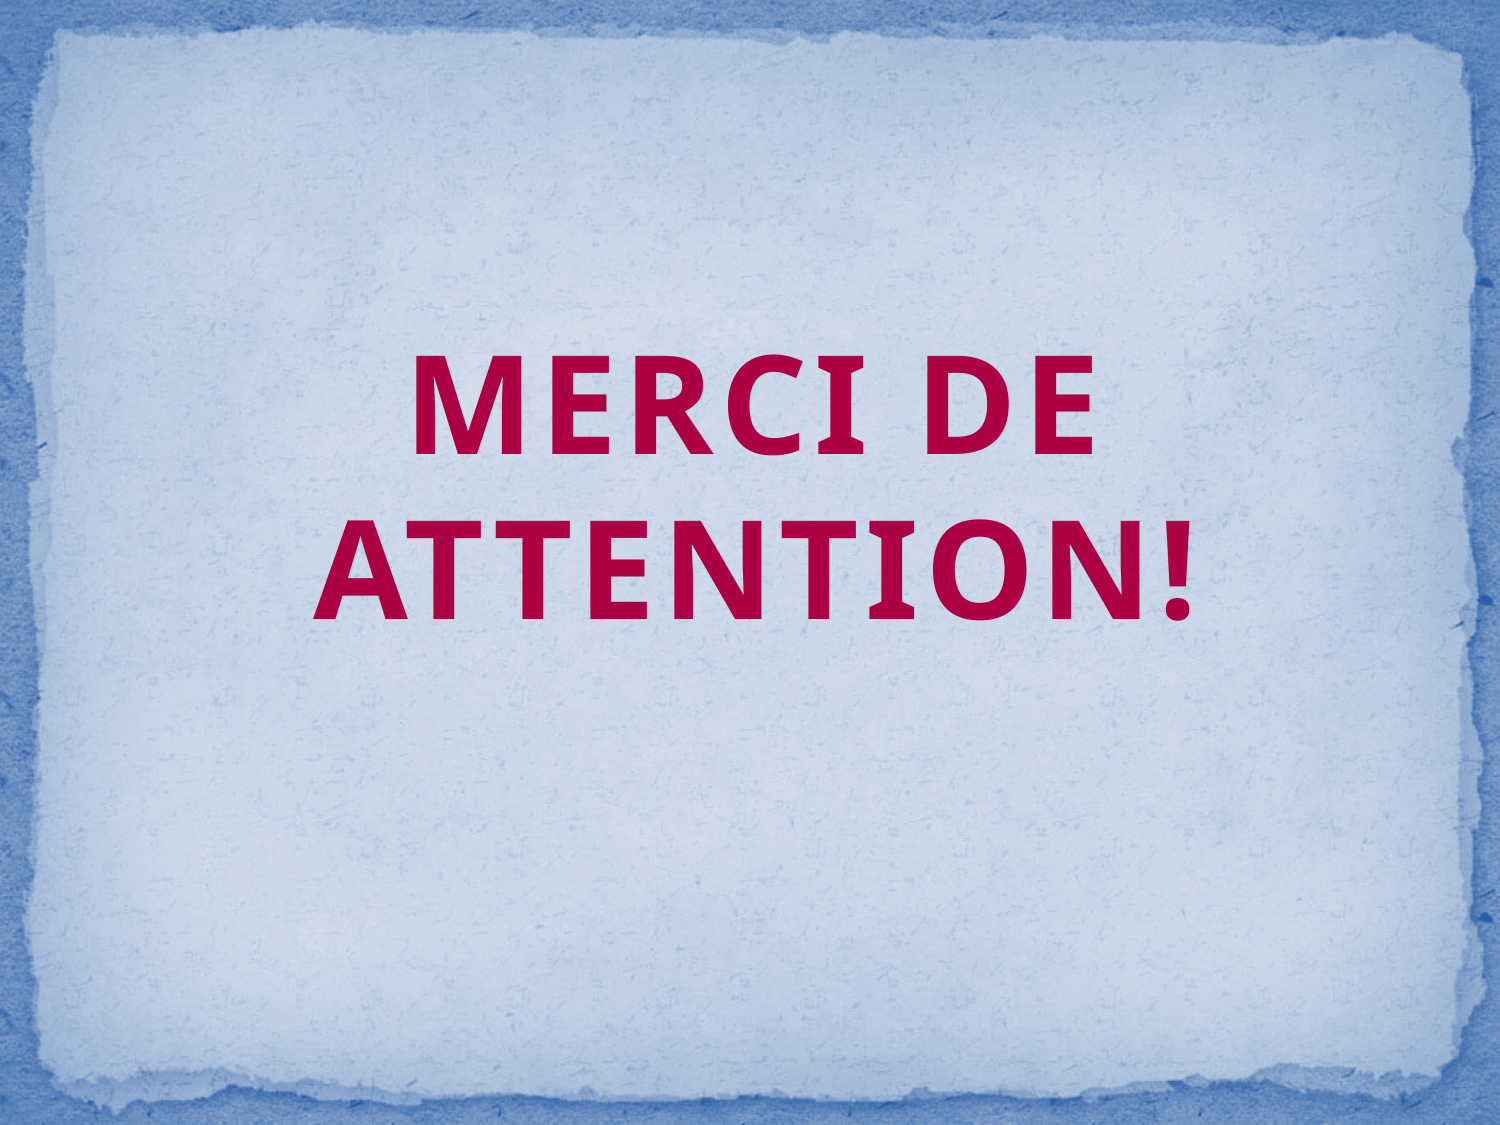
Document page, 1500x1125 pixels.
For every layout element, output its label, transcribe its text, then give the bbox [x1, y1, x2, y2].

text_box MERCI DE ATTENTION! [62, 309, 1450, 655]
